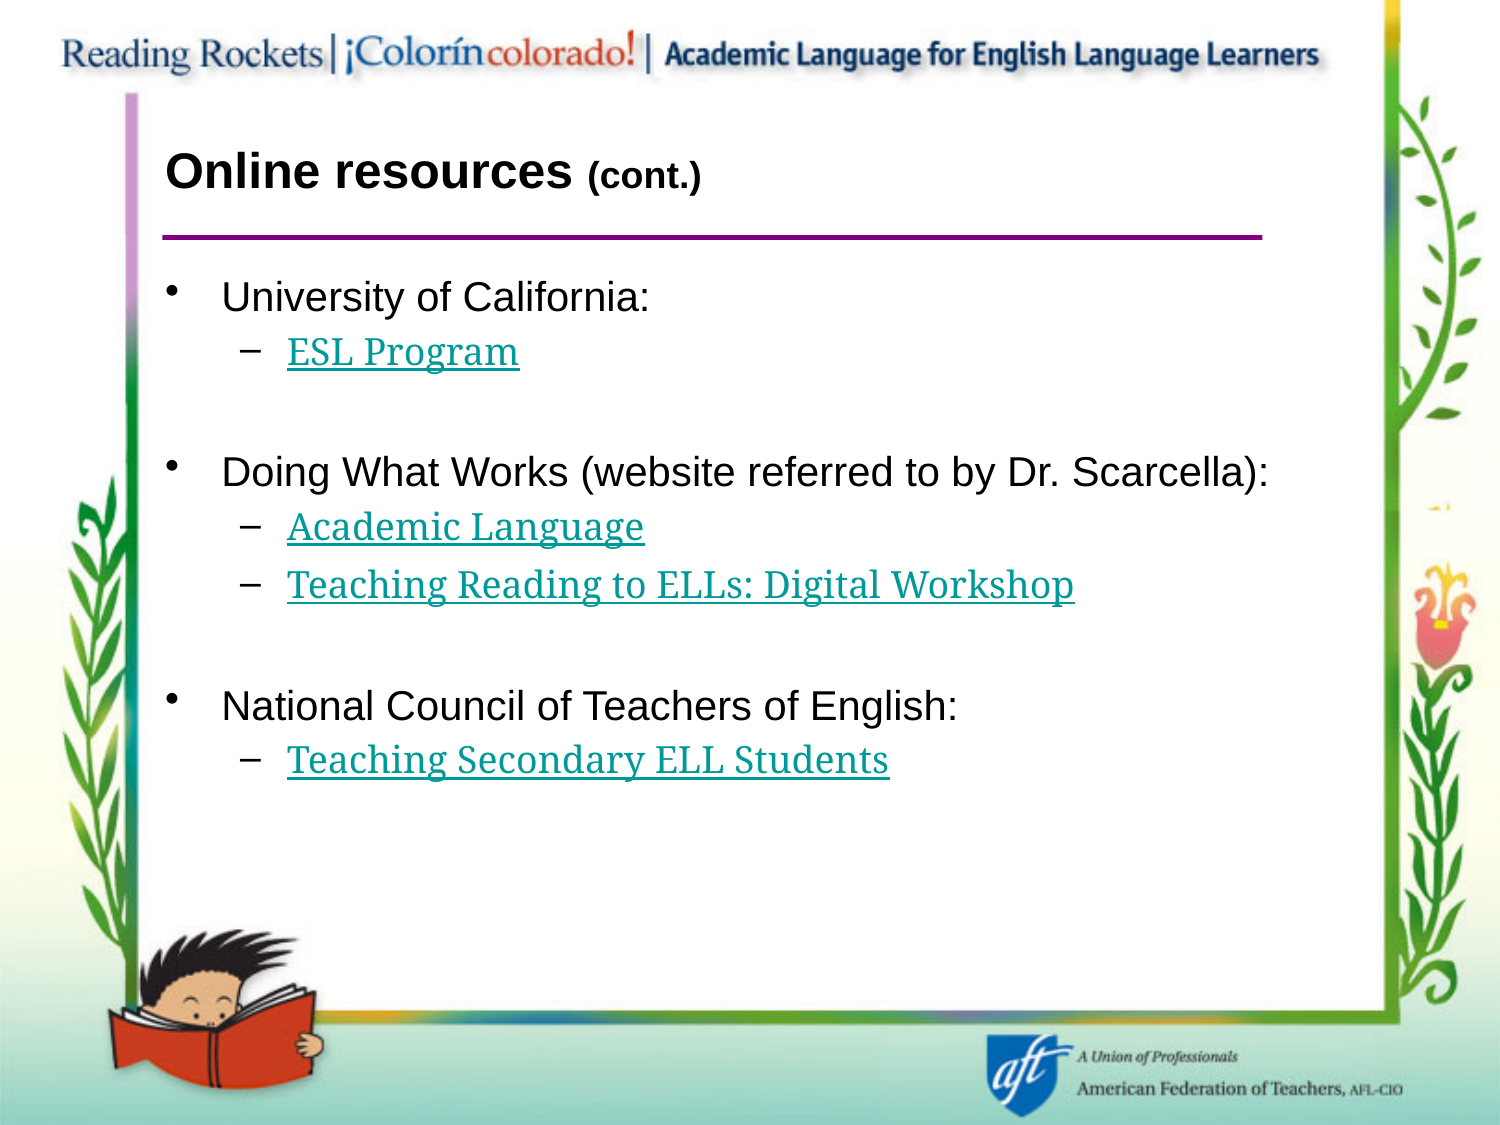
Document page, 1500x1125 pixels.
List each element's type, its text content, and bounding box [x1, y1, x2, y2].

list University of California: ESL Program Doing What Works (website referred to by Dr. Scarcella): Academic Language Teaching Reading to ELLs: Digital Workshop National Council of Teachers of English: Teaching Secondary ELL Students [149, 262, 1376, 1006]
picture [0, 0, 1500, 1125]
title Online resources (cont.) [149, 74, 1376, 262]
